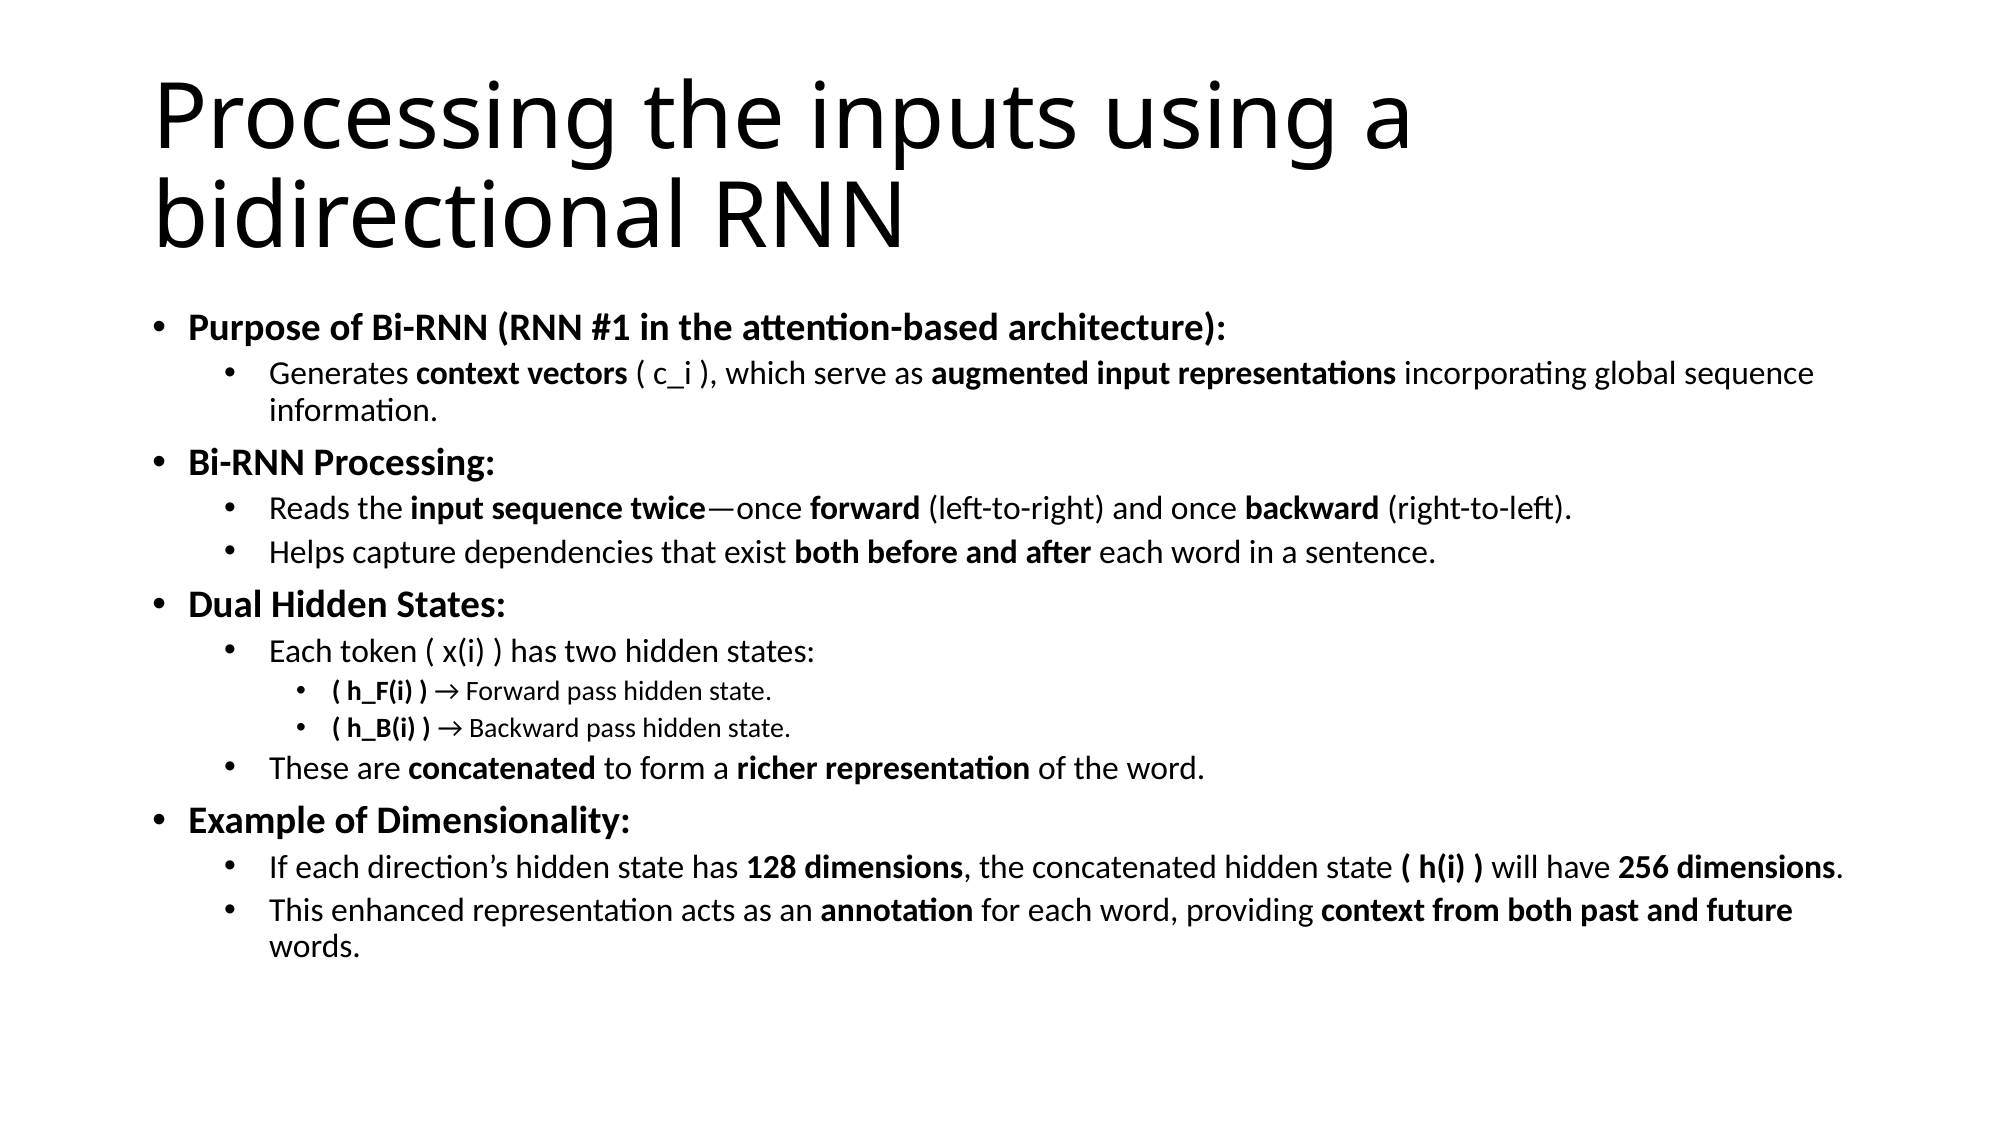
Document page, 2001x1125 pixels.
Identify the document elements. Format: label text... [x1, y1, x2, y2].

title Processing the inputs using a bidirectional RNN [137, 59, 1863, 278]
list Purpose of Bi-RNN (RNN #1 in the attention-based architecture): Generates context vectors ( c_i ), which serve as augmented input representations incorporating global sequence information. Bi-RNN Processing: Reads the input sequence twice—once forward (left-to-right) and once backward (right-to-left). Helps capture dependencies that exist both before and after each word in a sentence. Dual Hidden States: Each token ( x(i) ) has two hidden states: ( h_F(i) ) → Forward pass hidden state. ( h_B(i) ) → Backward pass hidden state. These are concatenated to form a richer representation of the word. Example of Dimensionality: If each direction’s hidden state has 128 dimensions, the concatenated hidden state ( h(i) ) will have 256 dimensions. This enhanced representation acts as an annotation for each word, providing context from both past and future words. [137, 299, 1863, 1014]
